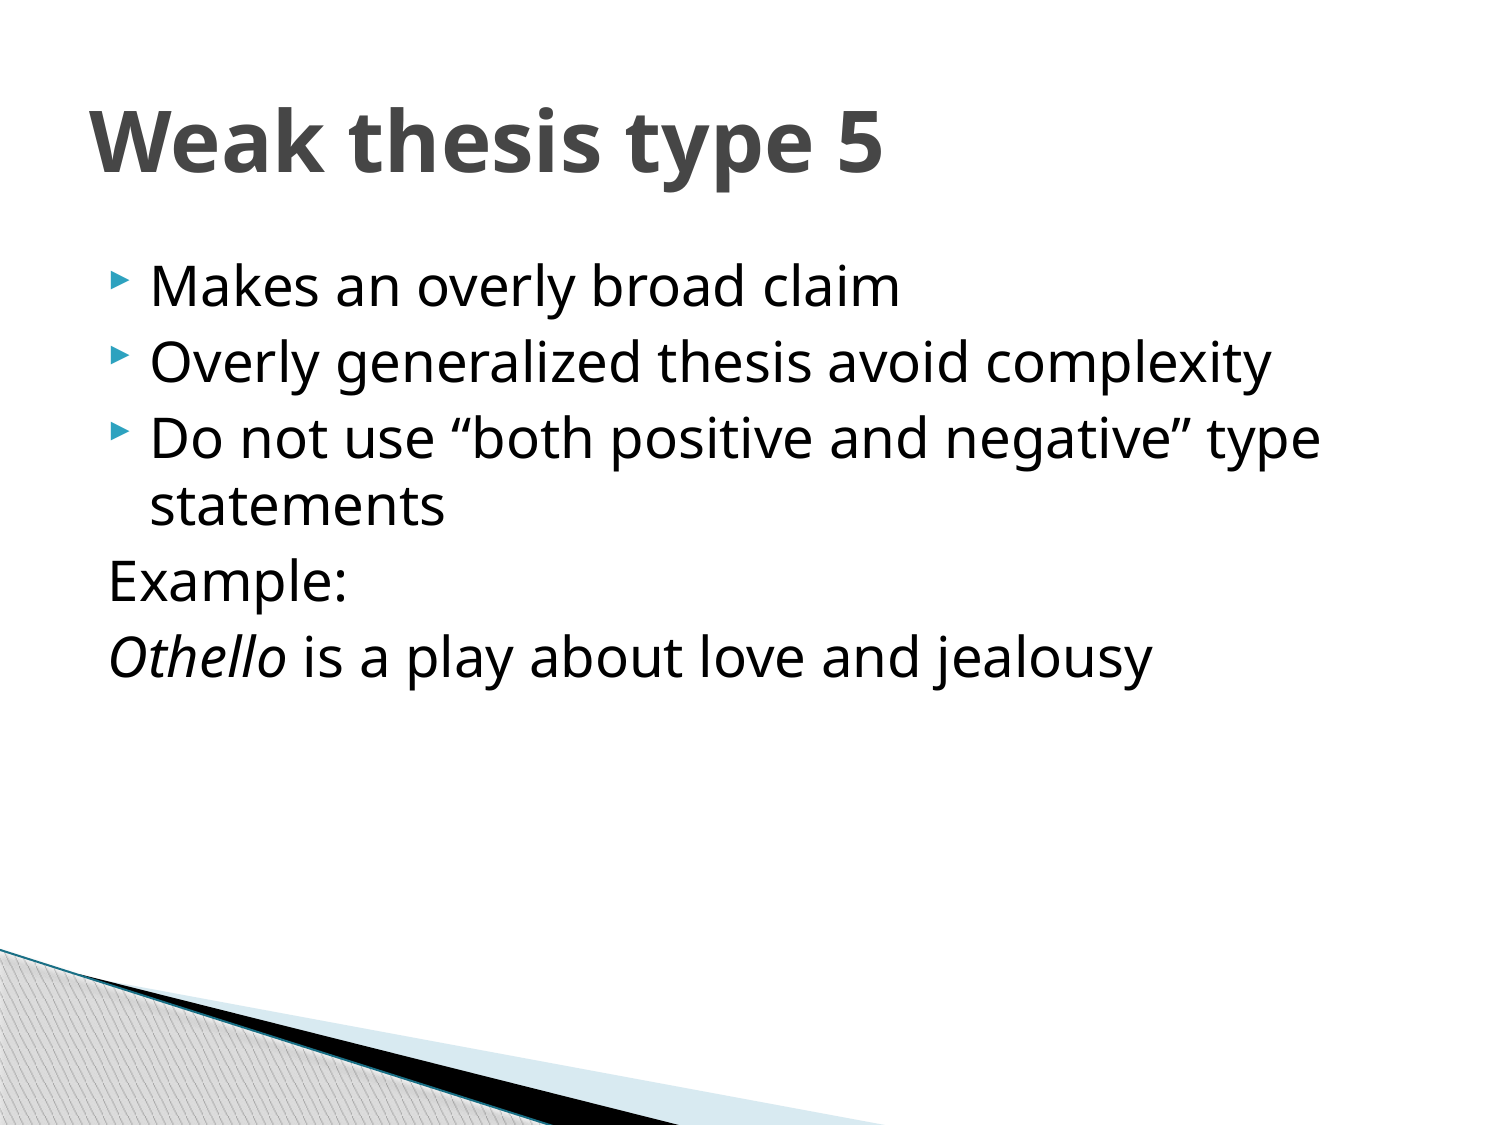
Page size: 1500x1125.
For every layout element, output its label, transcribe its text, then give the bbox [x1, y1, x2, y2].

title Weak thesis type 5 [75, 45, 1425, 233]
list Makes an overly broad claim Overly generalized thesis avoid complexity Do not use “both positive and negative” type statements Example: Othello is a play about love and jealousy [75, 243, 1425, 986]
